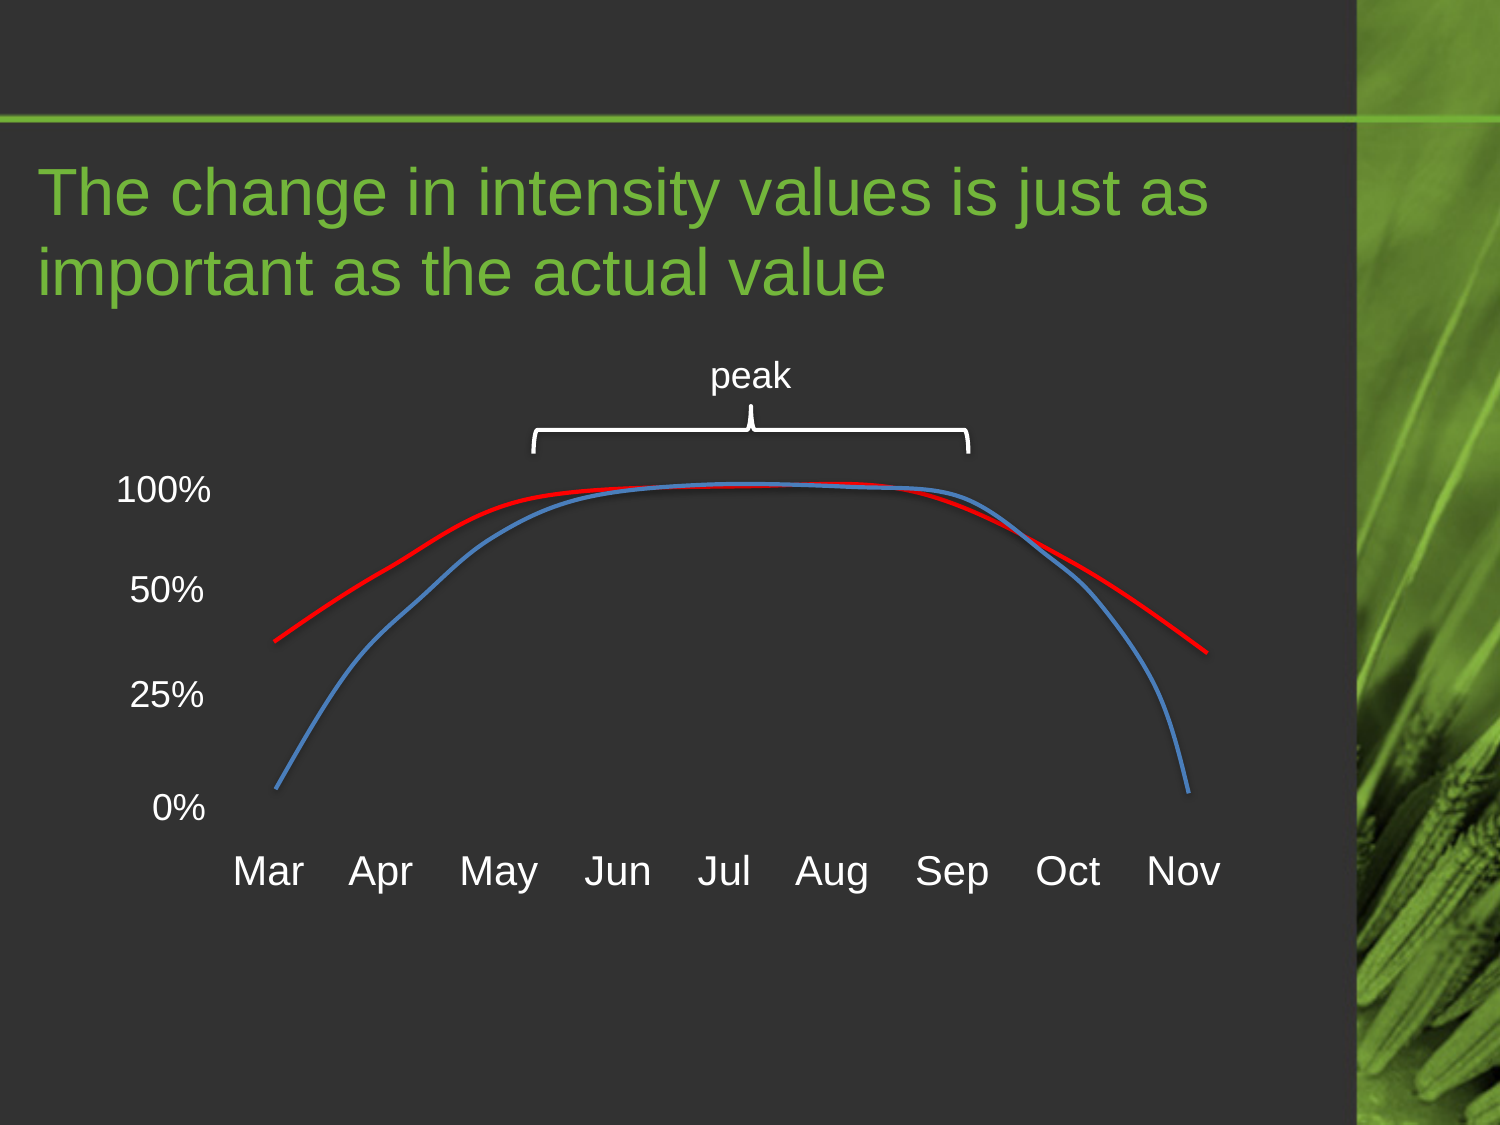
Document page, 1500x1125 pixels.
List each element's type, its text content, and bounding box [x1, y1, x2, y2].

text_box [531, 404, 971, 454]
text_box peak [695, 343, 807, 404]
text_box 50% [114, 558, 220, 618]
text_box [1029, 537, 1209, 654]
text_box Mar Apr May Jun Jul Aug Sep Oct Nov [218, 836, 1284, 902]
text_box 25% [114, 663, 220, 723]
text_box [274, 483, 1190, 794]
text_box [273, 487, 636, 643]
text_box 0% [137, 775, 222, 836]
text_box 100% [101, 457, 227, 517]
text_box The change in intensity values is just as important as the actual value [22, 141, 1355, 317]
picture [0, 0, 1500, 1125]
